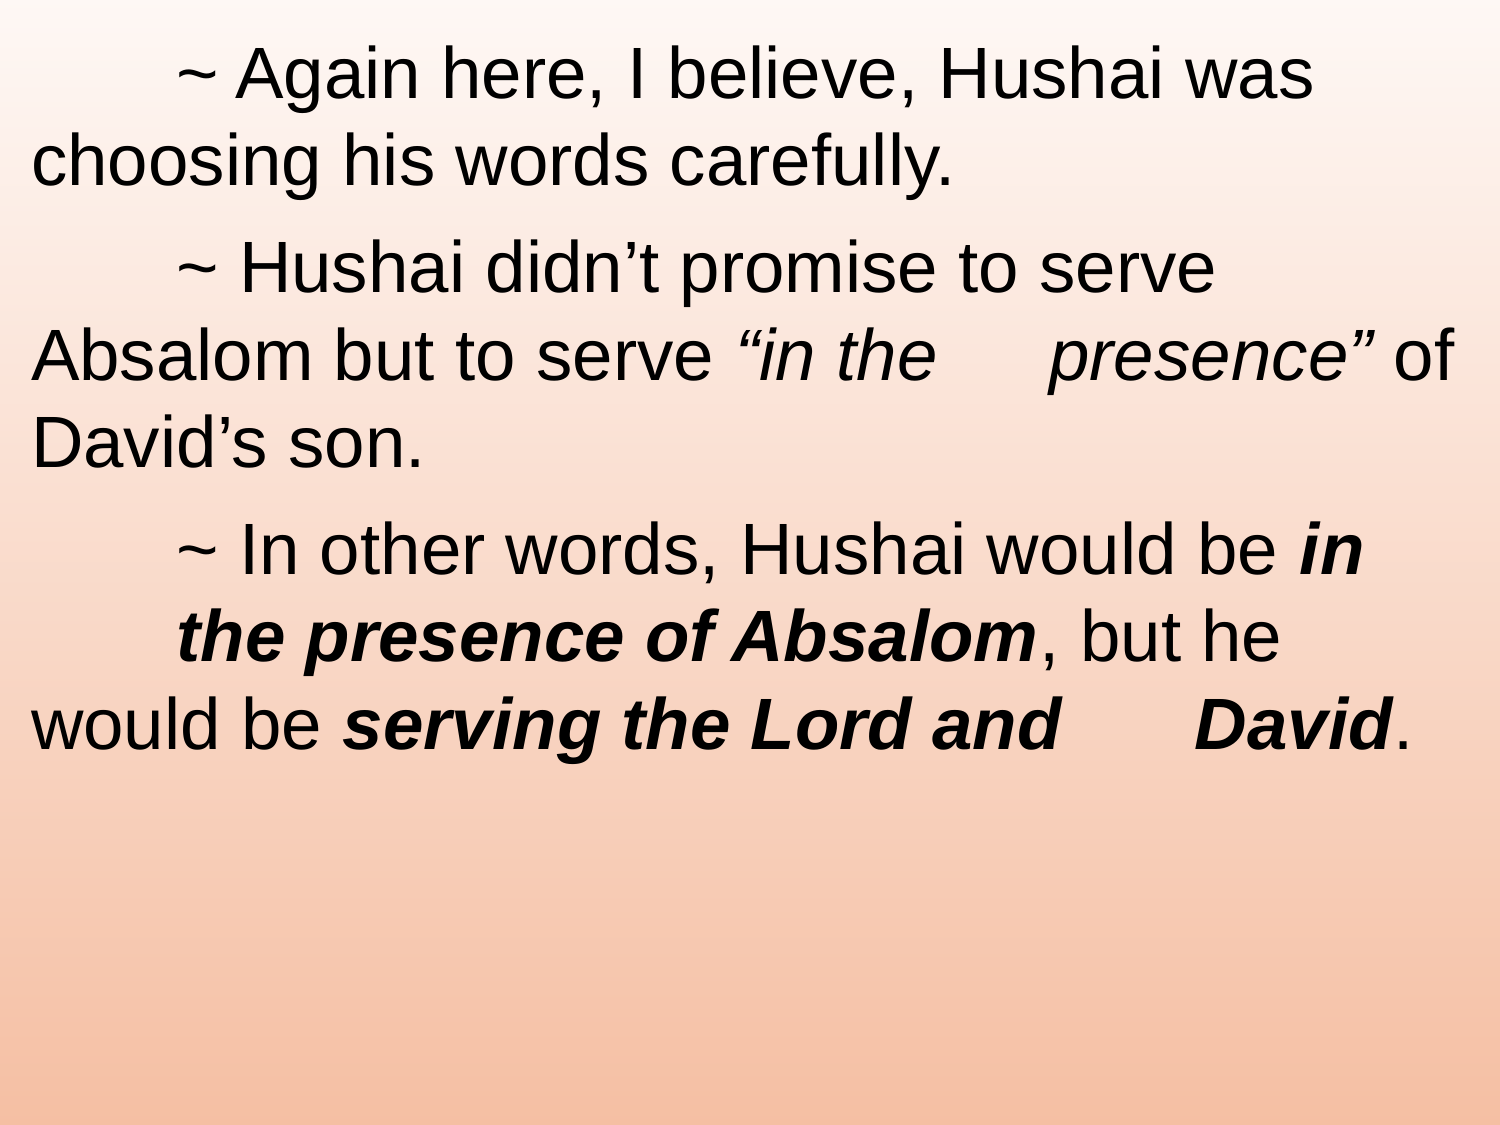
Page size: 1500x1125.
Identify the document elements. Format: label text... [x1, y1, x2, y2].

subtitle ~ Again here, I believe, Hushai was choosing his words carefully. ~ Hushai didn’t promise to serve Absalom but to serve “in the presence” of David’s son. ~ In other words, Hushai would be in the presence of Absalom, but he would be serving the Lord and David. [16, 18, 1480, 1110]
